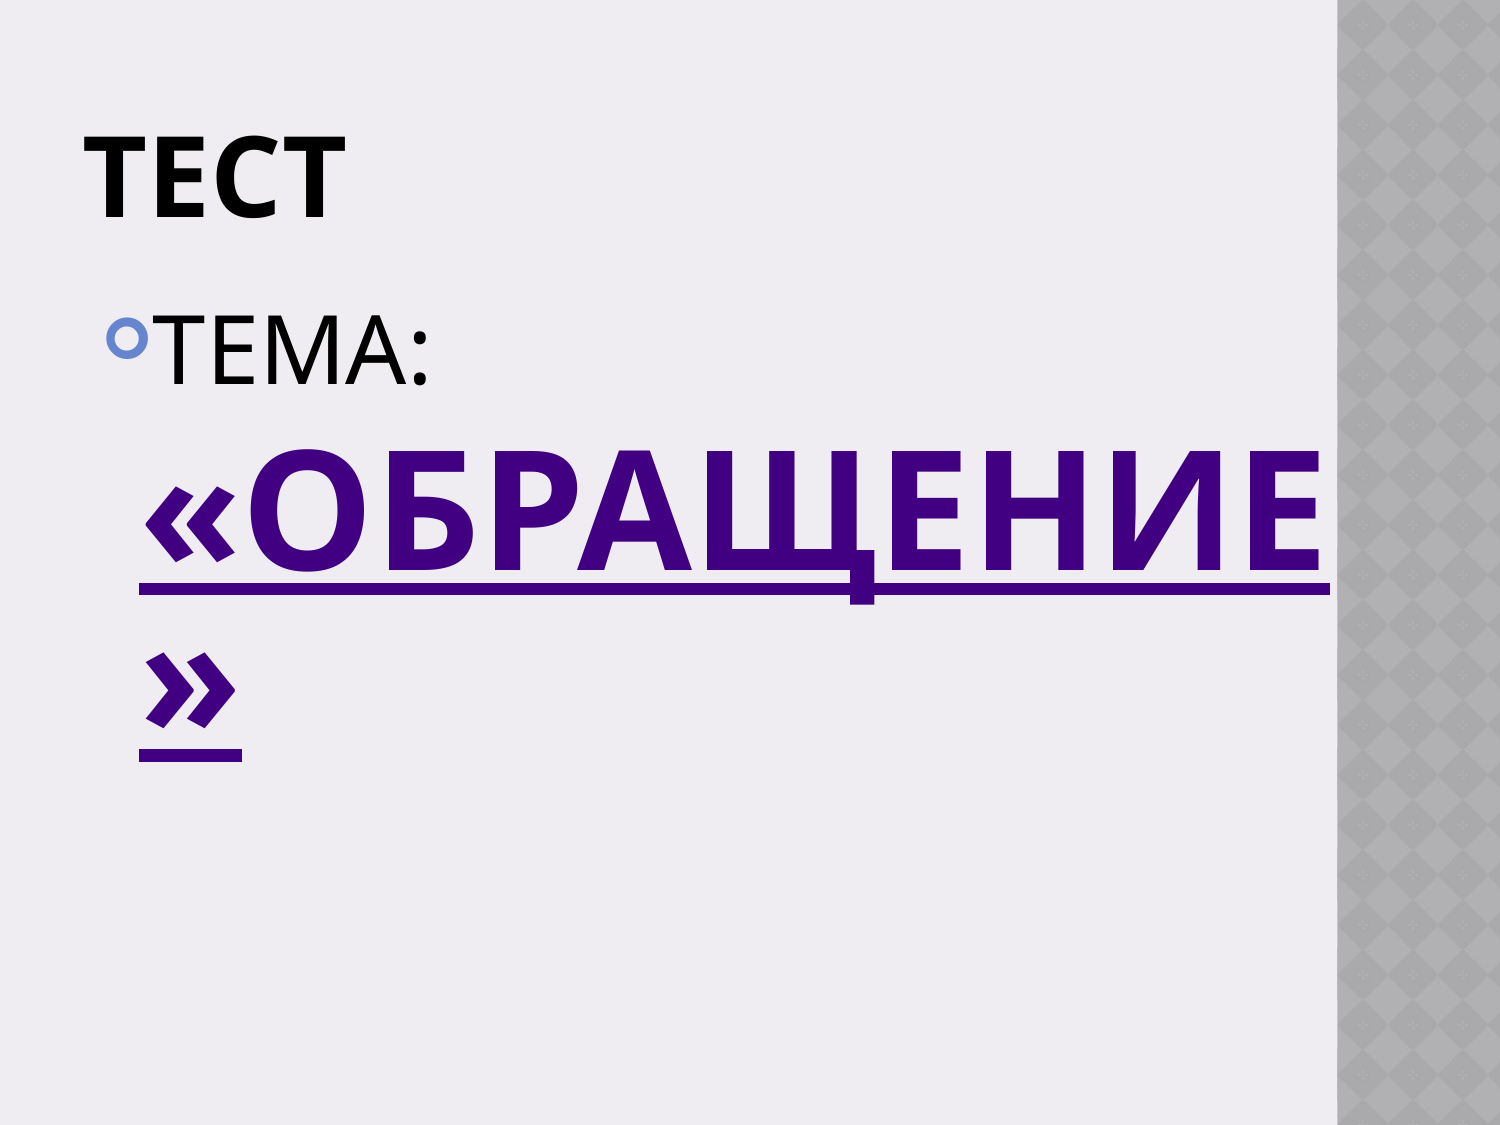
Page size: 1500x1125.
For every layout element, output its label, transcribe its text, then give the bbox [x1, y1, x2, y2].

subtitle ТЕМА: «ОБРАЩЕНИЕ» [0, 281, 1454, 874]
title ТЕСТ [75, 52, 1263, 240]
